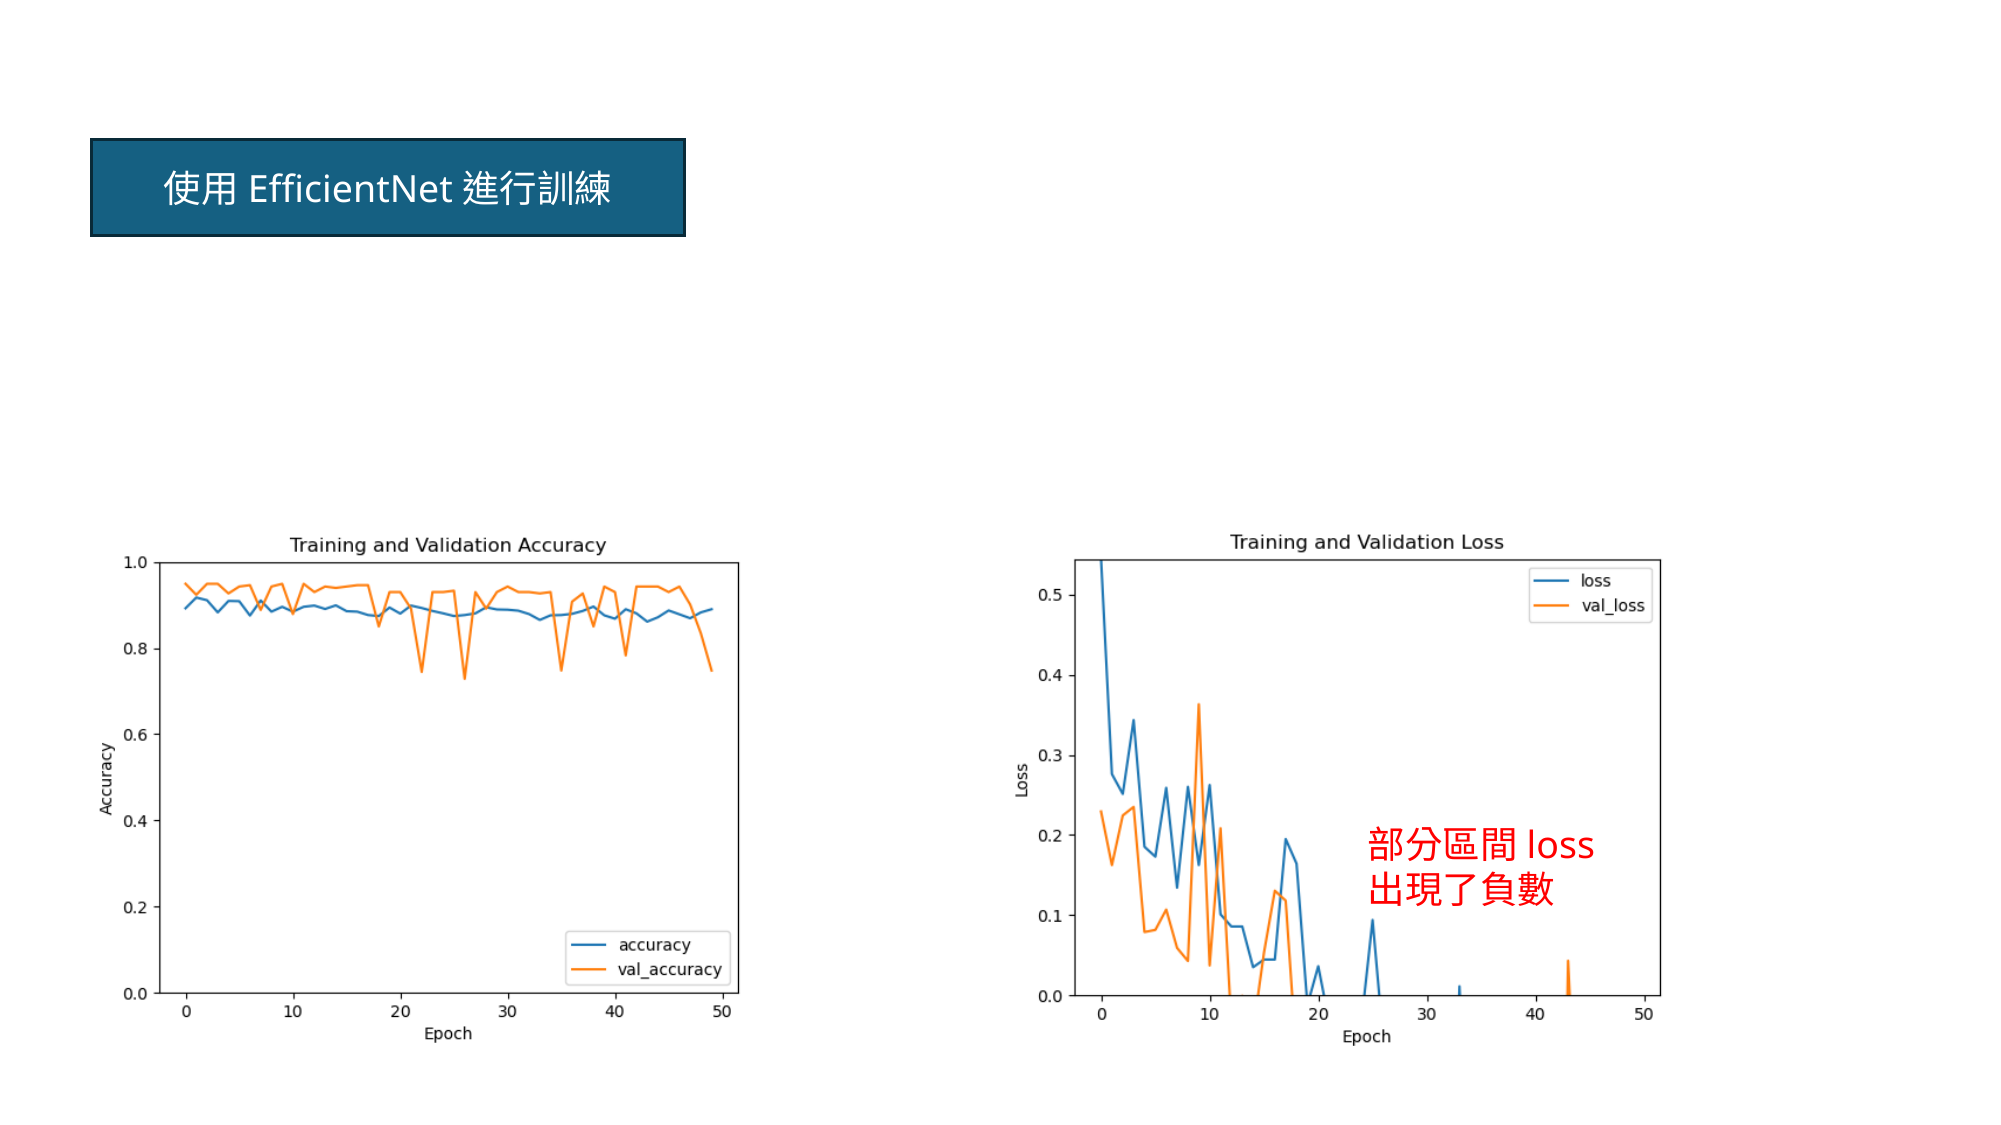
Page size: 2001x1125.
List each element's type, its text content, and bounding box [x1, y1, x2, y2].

picture [86, 504, 794, 1052]
picture [999, 504, 1707, 1054]
text_box 使用EfficientNet進行訓練 [90, 138, 686, 237]
